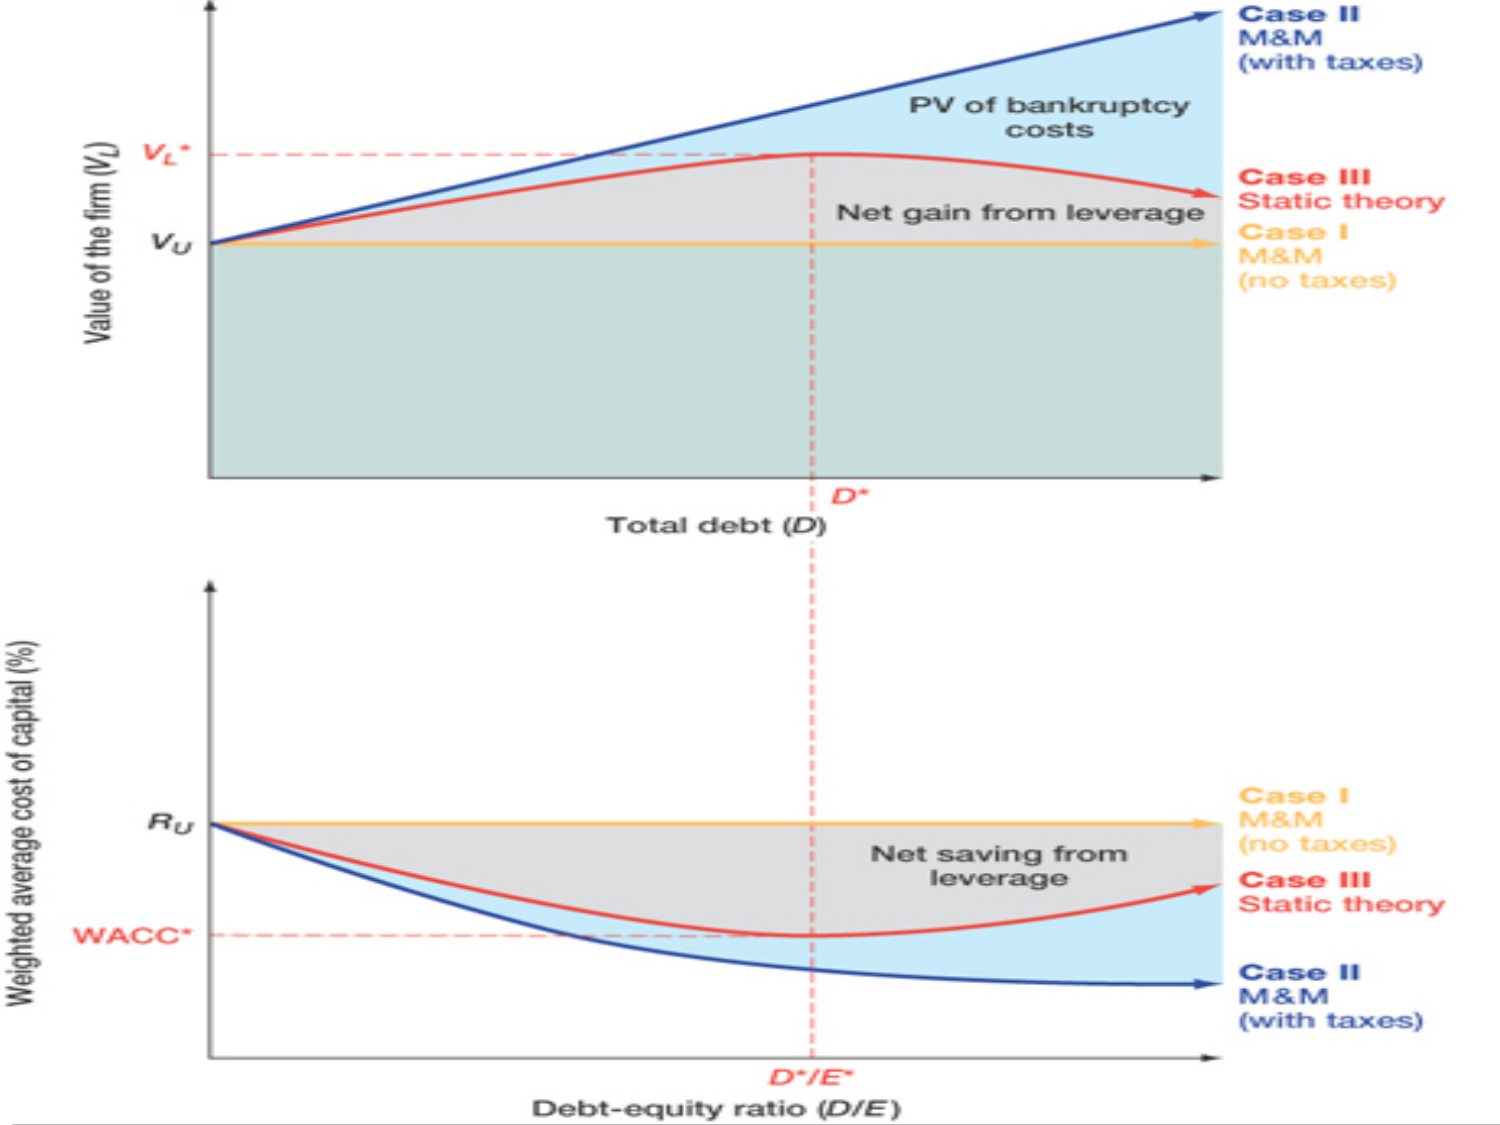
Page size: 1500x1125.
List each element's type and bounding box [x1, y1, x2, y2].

list [0, 0, 1500, 1124]
